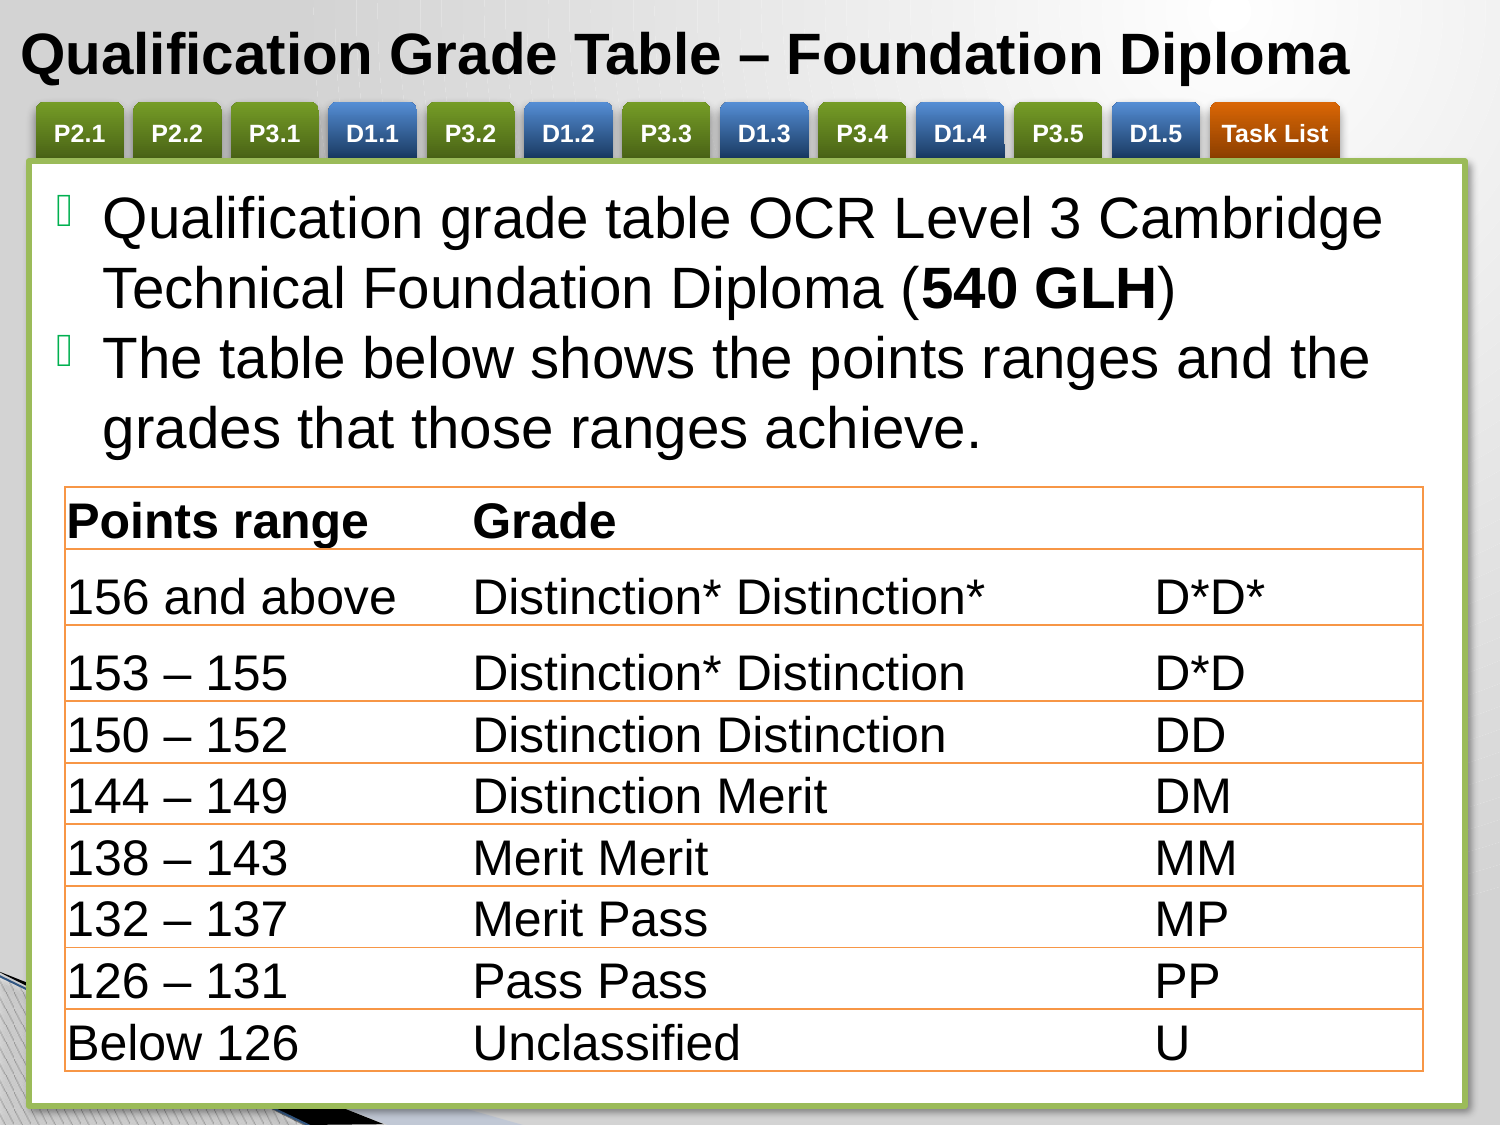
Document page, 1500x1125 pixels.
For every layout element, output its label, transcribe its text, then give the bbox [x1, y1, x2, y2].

table_cell 153 – 155 [66, 626, 471, 700]
table_cell U [1153, 1010, 1422, 1070]
table_cell Unclassified [471, 1010, 1153, 1070]
table_cell 132 – 137 [66, 887, 471, 947]
table_cell Merit Pass [471, 887, 1153, 947]
title Qualification Grade Table – Foundation Diploma [5, 0, 1447, 102]
table_cell Distinction* Distinction [471, 626, 1153, 700]
table_cell D*D* [1153, 550, 1422, 624]
text_box Qualification grade table OCR Level 3 Cambridge Technical Foundation Diploma (540 GLH) The table below shows the points ranges and the grades that those ranges achieve. [41, 172, 1447, 468]
table_cell Pass Pass [471, 948, 1153, 1008]
table_cell Distinction Distinction [471, 702, 1153, 762]
table_cell MP [1153, 887, 1422, 947]
table_cell 150 – 152 [66, 702, 471, 762]
table_cell MM [1153, 825, 1422, 885]
table_cell 156 and above [66, 550, 471, 624]
table_cell Distinction Merit [471, 764, 1153, 823]
table_cell 138 – 143 [66, 825, 471, 885]
table_header Grade [471, 488, 1153, 548]
table_cell Distinction* Distinction* [471, 550, 1153, 624]
table_cell 144 – 149 [66, 764, 471, 823]
table_cell Below 126 [66, 1010, 471, 1070]
table_cell PP [1153, 948, 1422, 1008]
table_cell D*D [1153, 626, 1422, 700]
table_cell Merit Merit [471, 825, 1153, 885]
table_cell 126 – 131 [66, 948, 471, 1008]
table_header Points range [66, 488, 471, 548]
text_box e [551, 0, 603, 5]
picture [281, 1114, 303, 1125]
table_cell DM [1153, 764, 1422, 823]
table_header [1153, 488, 1422, 548]
table_cell DD [1153, 702, 1422, 762]
